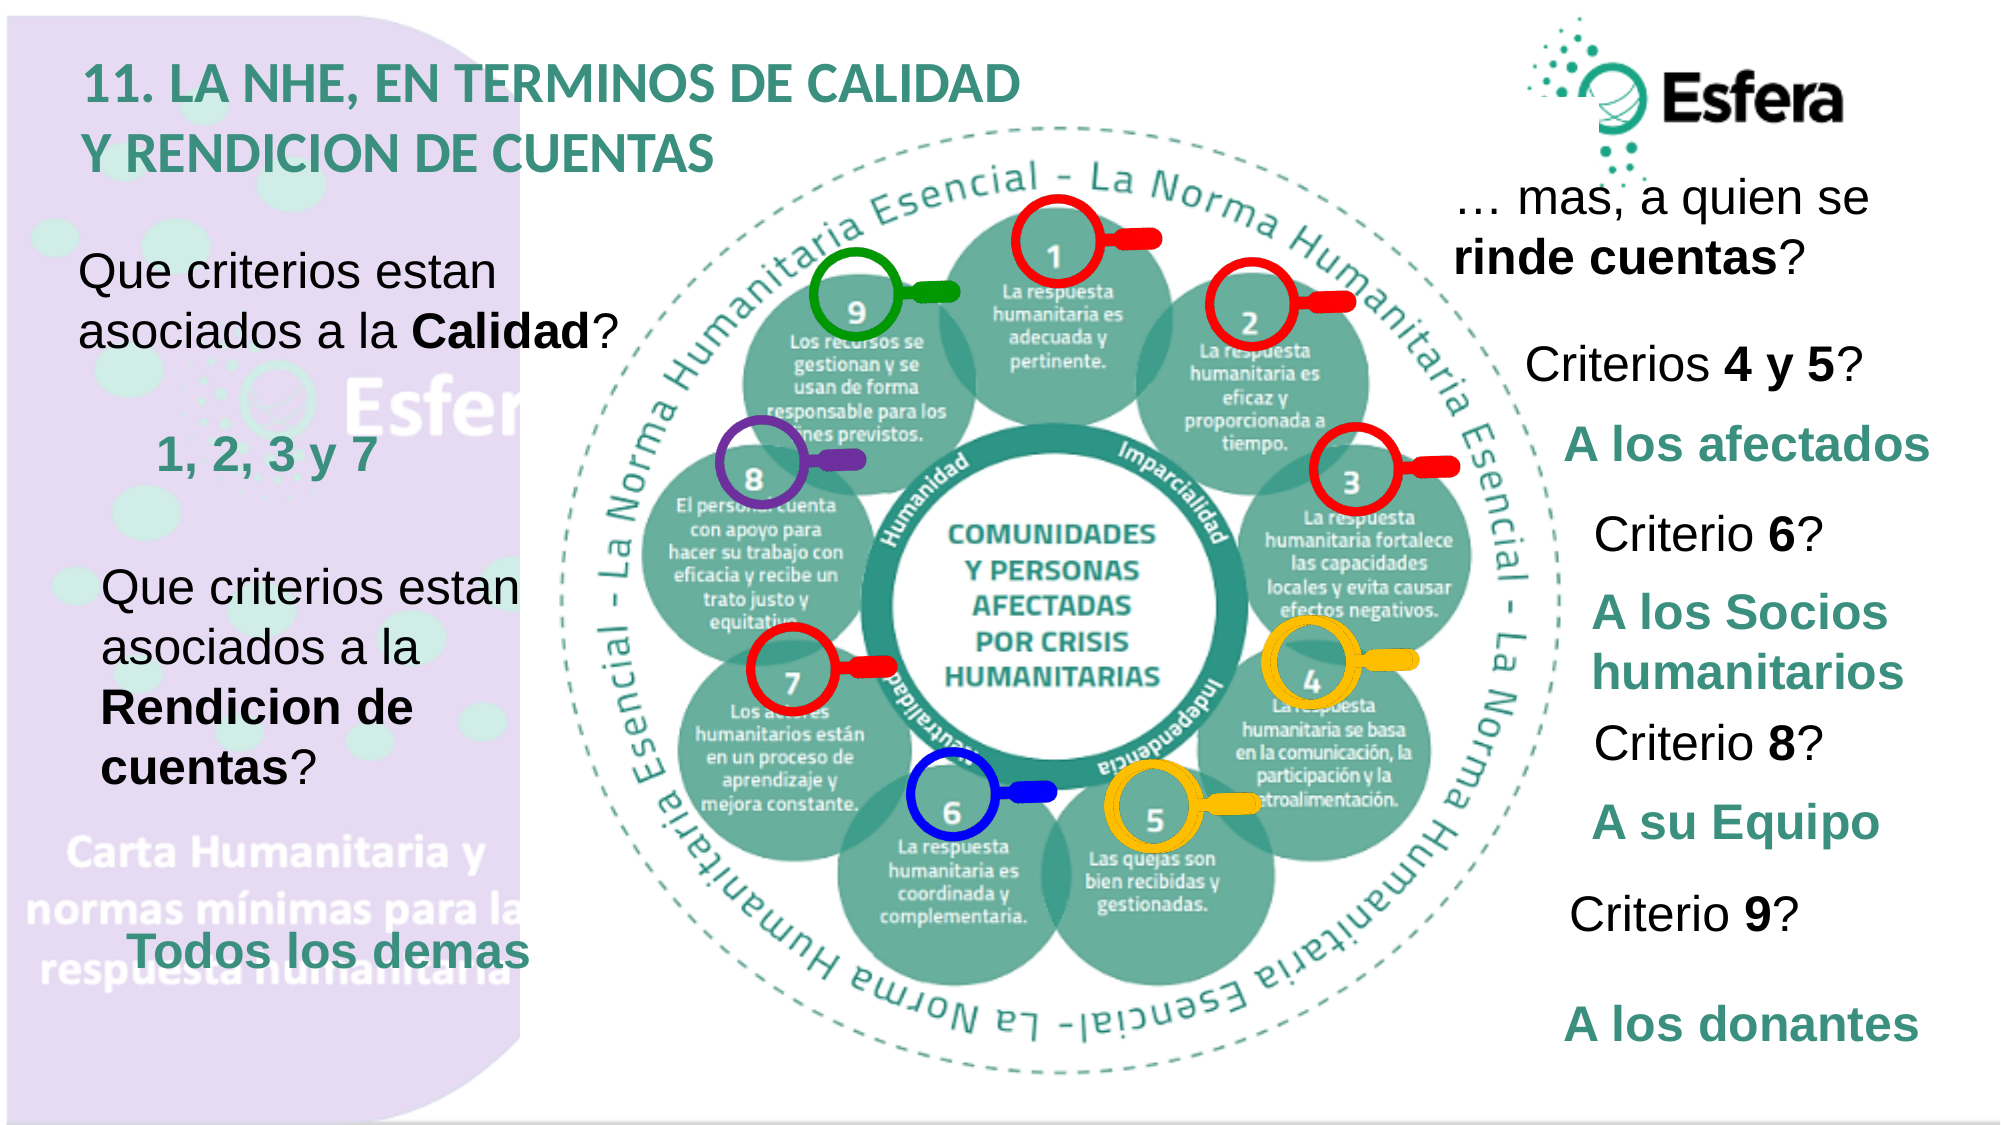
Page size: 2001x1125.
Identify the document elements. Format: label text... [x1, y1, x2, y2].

text_box A los afectados [1599, 404, 1959, 479]
text_box … mas, a quien se rinde cuentas? [1599, 157, 1962, 292]
text_box Criterio 8? [1599, 703, 1962, 779]
picture [0, 0, 2001, 1125]
text_box A los donantes [1599, 984, 1968, 1060]
text_box Criterio 9? [1599, 874, 1943, 950]
text_box 11. LA NHE, EN TERMINOS DE CALIDAD Y RENDICION DE CUENTAS [75, 37, 1031, 190]
text_box Criterio 6? [1599, 494, 1962, 569]
text_box Que criterios estan asociados a la Calidad? [63, 230, 520, 366]
text_box Criterios 4 y 5? [1599, 324, 1893, 399]
text_box 1, 2, 3 y 7 [142, 414, 395, 489]
text_box Que criterios estan asociados a la Rendicion de cuentas? [86, 547, 520, 803]
text_box A su Equipo [1599, 781, 1959, 857]
text_box Todos los demas [111, 911, 520, 987]
text_box A los Socios humanitarios [1599, 572, 1959, 708]
